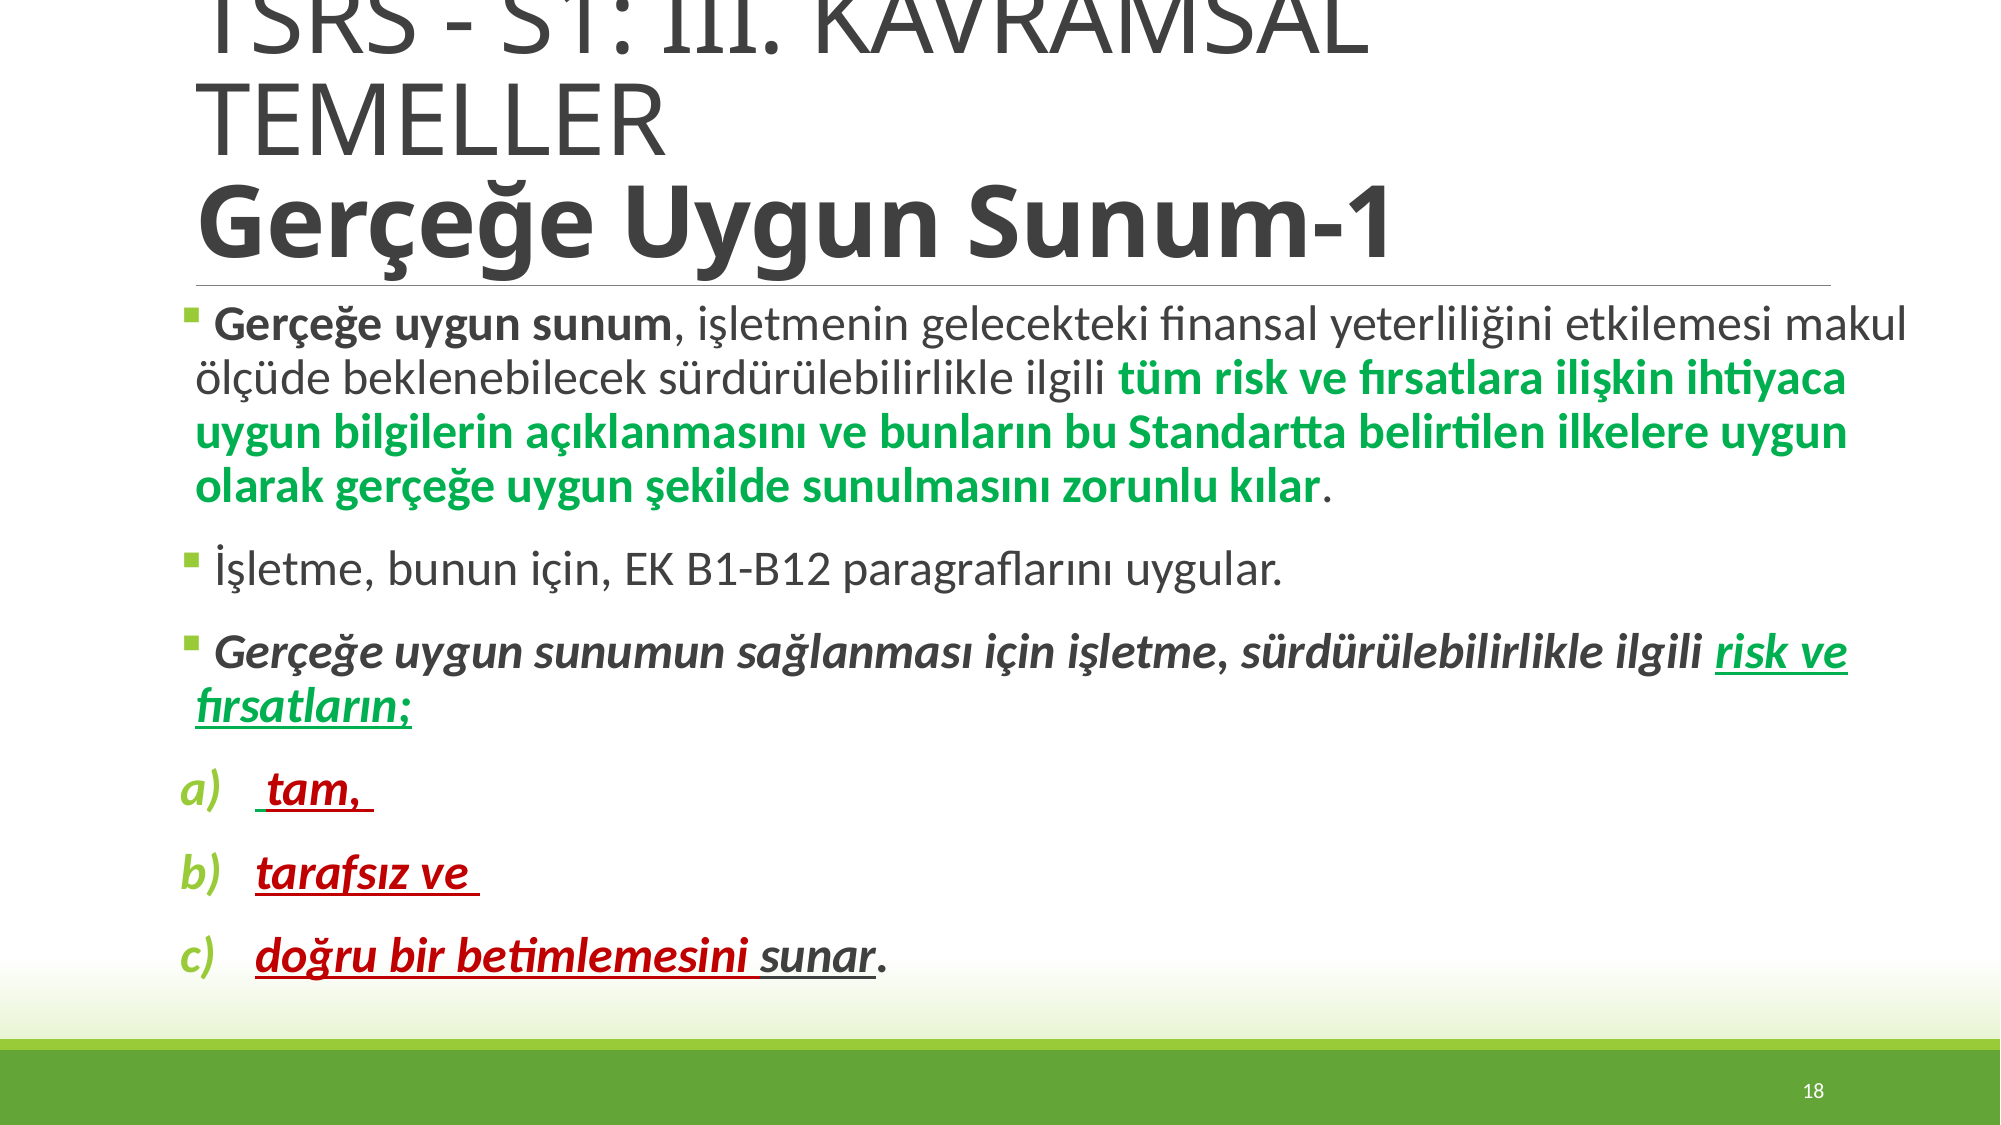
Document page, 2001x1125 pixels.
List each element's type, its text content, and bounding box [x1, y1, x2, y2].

title TSRS - S1: III. KAVRAMSAL TEMELLER Gerçeğe Uygun Sunum-1 [180, 47, 1830, 285]
slide_number 18 [1624, 1059, 1840, 1120]
list Gerçeğe uygun sunum, işletmenin gelecekteki finansal yeterliliğini etkilemesi makul ölçüde beklenebilecek sürdürülebilirlikle ilgili tüm risk ve fırsatlara ilişkin ihtiyaca uygun bilgilerin açıklanmasını ve bunların bu Standartta belirtilen ilkelere uygun olarak gerçeğe uygun şekilde sunulmasını zorunlu kılar. İşletme, bunun için, EK B1-B12 paragraflarını uygular. Gerçeğe uygun sunumun sağlanması için işletme, sürdürülebilirlikle ilgili risk ve fırsatların; tam, tarafsız ve doğru bir betimlemesini sunar. [180, 289, 1911, 1059]
